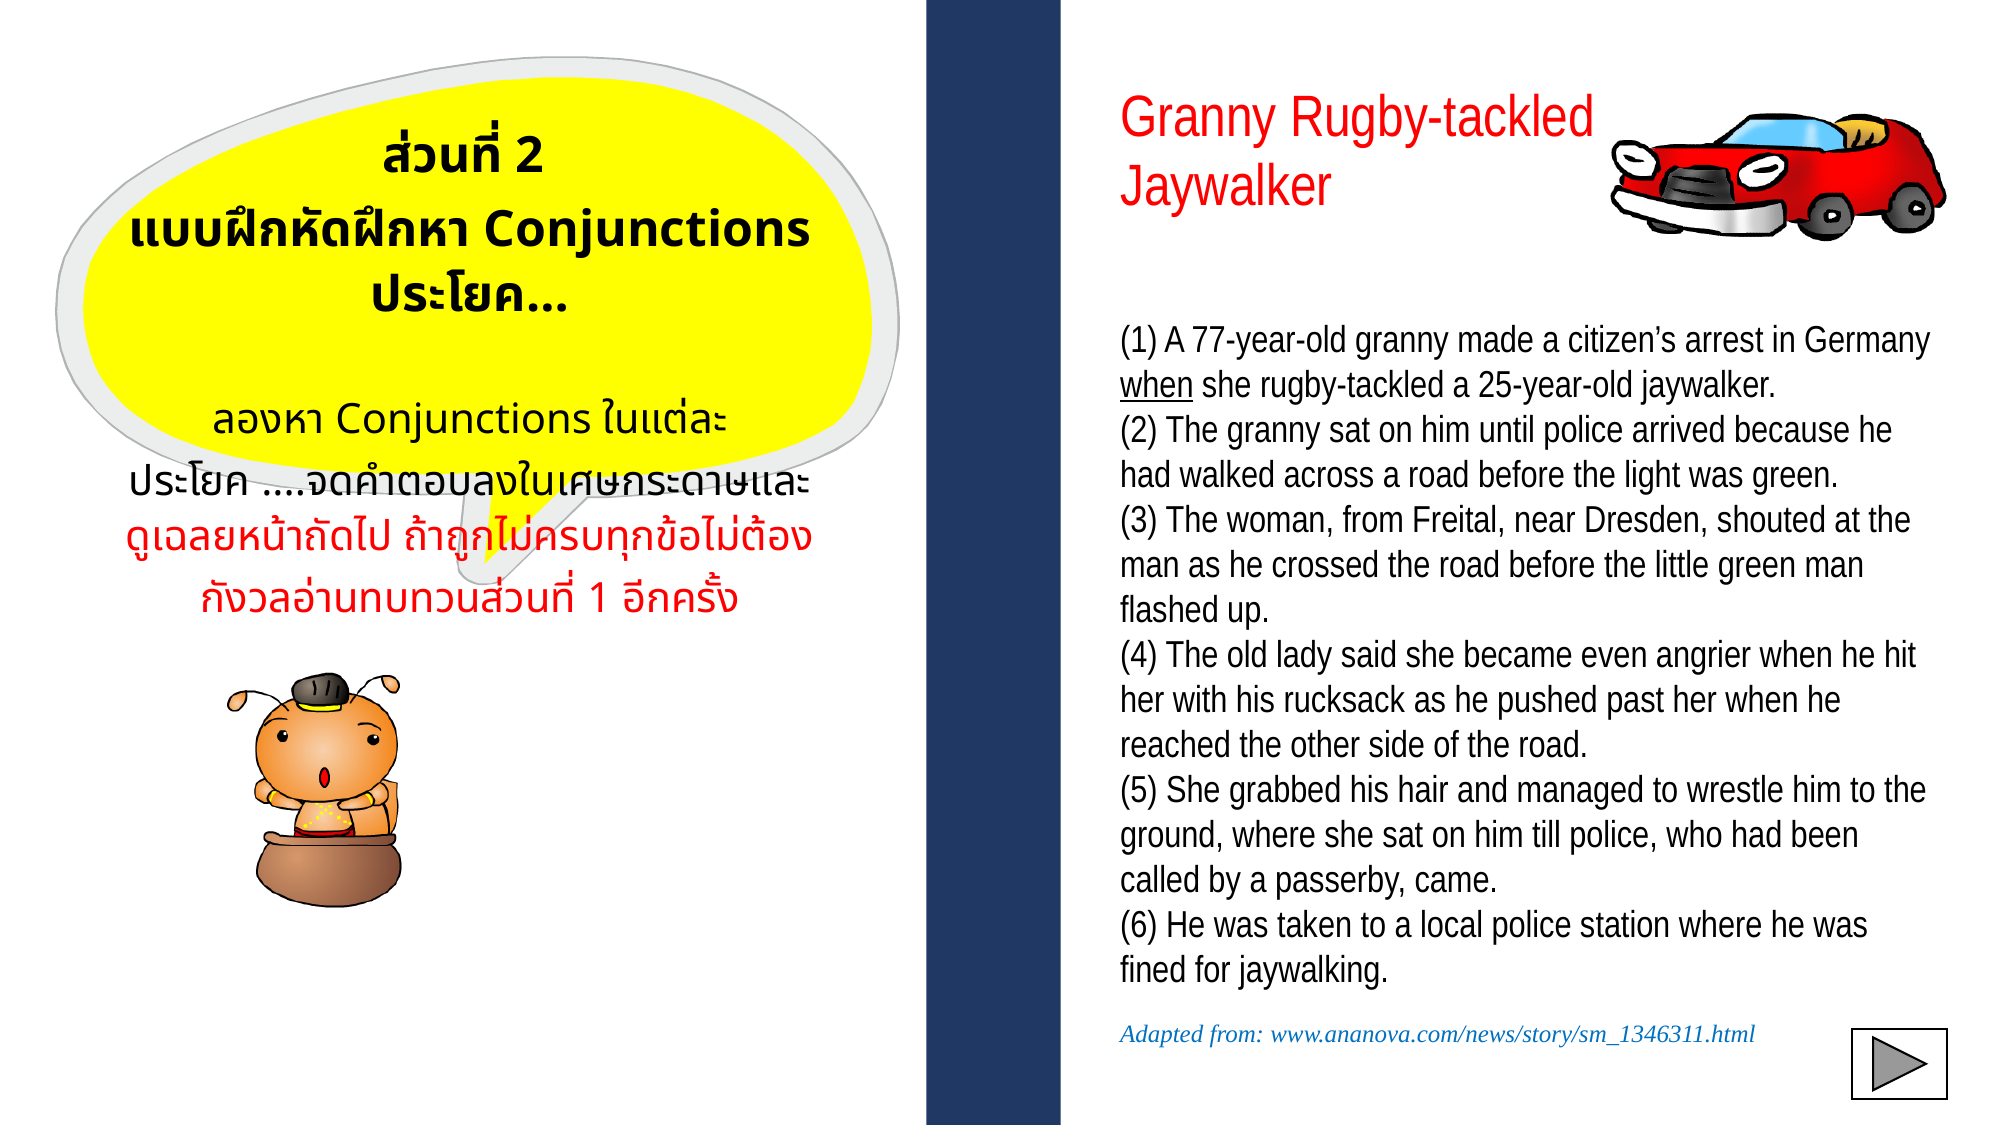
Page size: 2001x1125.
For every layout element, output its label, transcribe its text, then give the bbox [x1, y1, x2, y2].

text_box Granny Rugby-tackled Jaywalker (1) A 77-year-old granny made a citizen’s arrest in Germany when she rugby-tackled a 25-year-old jaywalker. (2) The granny sat on him until police arrived because he had walked across a road before the light was green. (3) The woman, from Freital, near Dresden, shouted at the man as he crossed the road before the little green man flashed up. (4) The old lady said she became even angrier when he hit her with his rucksack as he pushed past her when he reached the other side of the road. (5) She grabbed his hair and managed to wrestle him to the ground, where she sat on him till police, who had been called by a passerby, came. (6) He was taken to a local police station where he was fined for jaywalking. Adapted from: www.ananova.com/news/story/sm_1346311.html [1105, 70, 1948, 1055]
picture [1609, 111, 1948, 242]
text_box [54, 56, 900, 586]
text_box [925, 0, 1062, 1125]
table_header ส่วนที่ 2 แบบฝึกหัดฝึกหา Conjunctions ประโยค… ลองหา Conjunctions ในแต่ละประโยค ....จดคำตอบลงในเศษกระดาษและดูเฉลยหน้าถัดไป ถ้าถูกไม่ครบทุกข้อไม่ต้องกังวลอ่านทบทวนส่วนที่ 1 อีกครั้ง [109, 586, 831, 636]
text_box [1851, 1055, 1948, 1100]
picture [193, 640, 459, 933]
